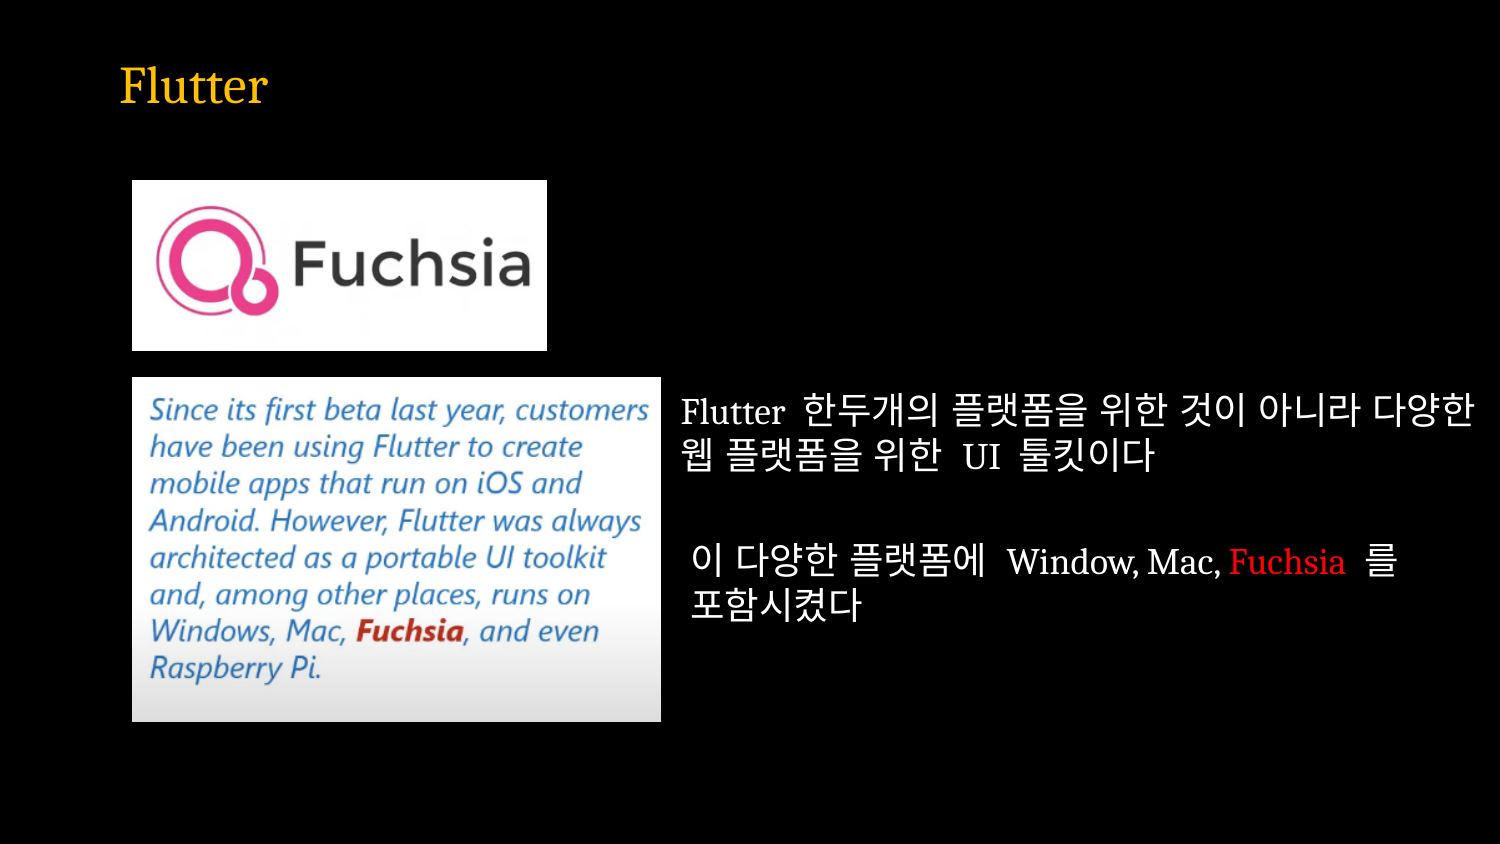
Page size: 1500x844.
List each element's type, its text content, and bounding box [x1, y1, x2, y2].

picture [132, 377, 661, 722]
text_box 이 다양한 플랫폼에 Window, Mac, Fuchsia 를 포함시켰다 [675, 529, 1500, 635]
text_box Flutter 한두개의 플랫폼을 위한 것이 아니라 다양한 웹 플랫폼을 위한 UI 툴킷이다 [665, 379, 1500, 485]
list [132, 180, 547, 352]
title Flutter [104, 49, 1270, 181]
